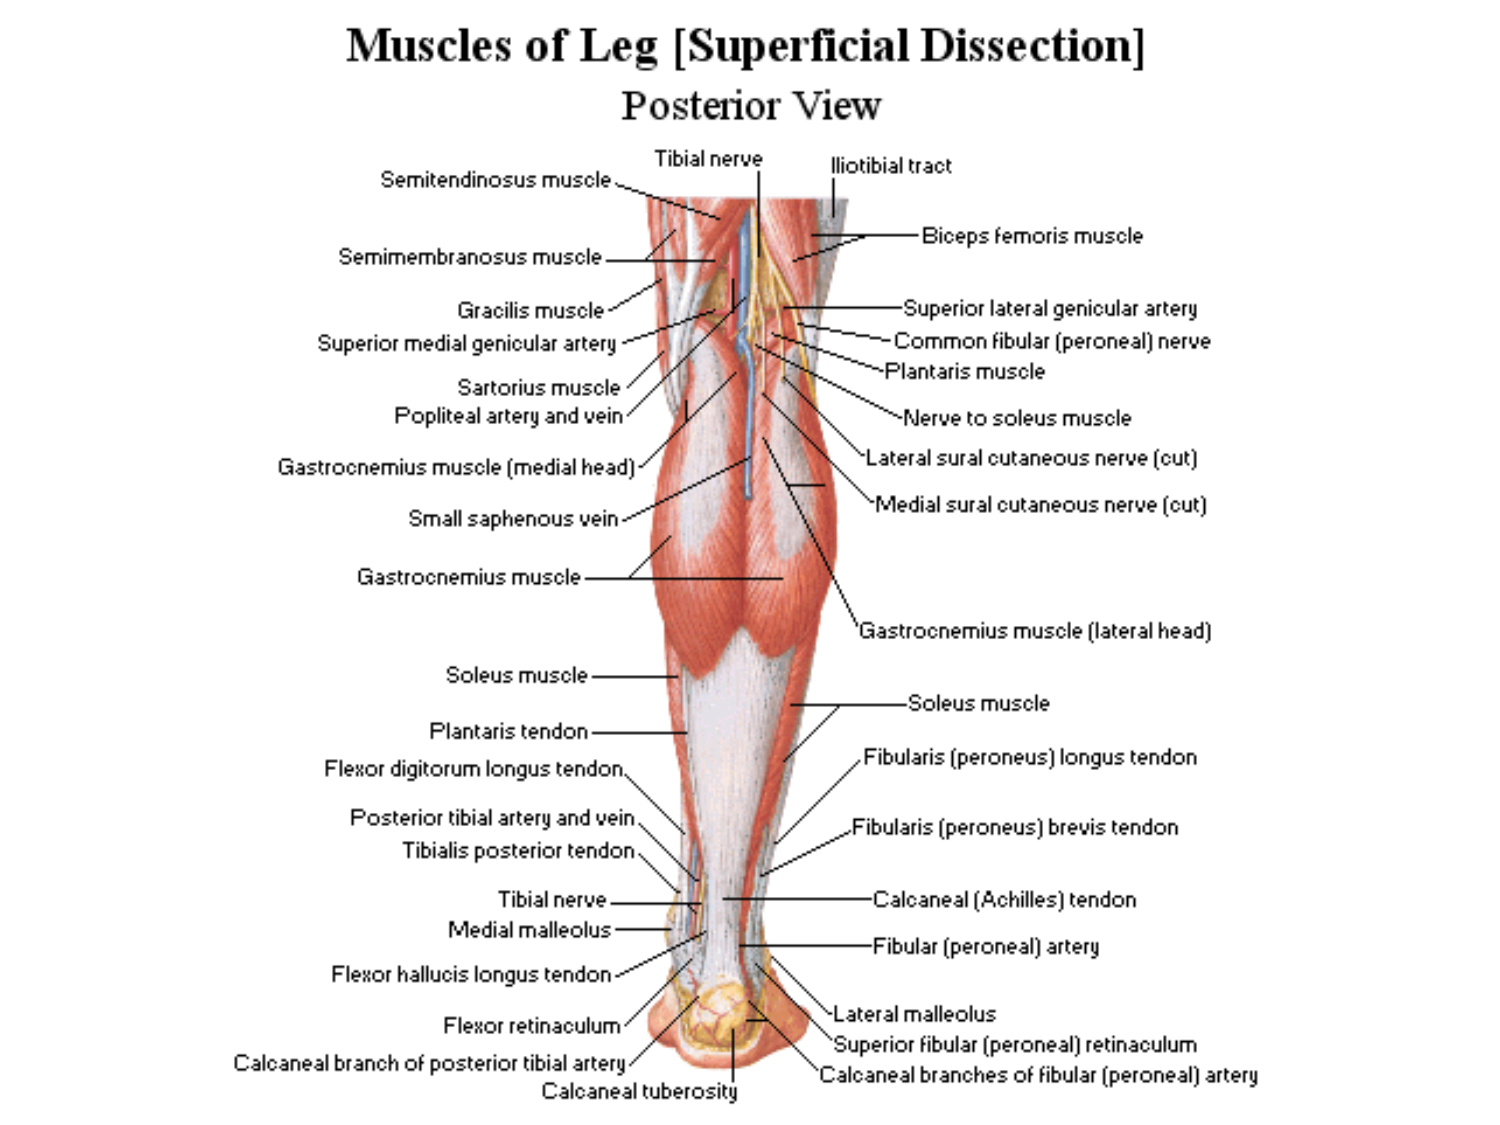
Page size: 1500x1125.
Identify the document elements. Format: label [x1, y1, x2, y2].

picture [170, 15, 1306, 1125]
